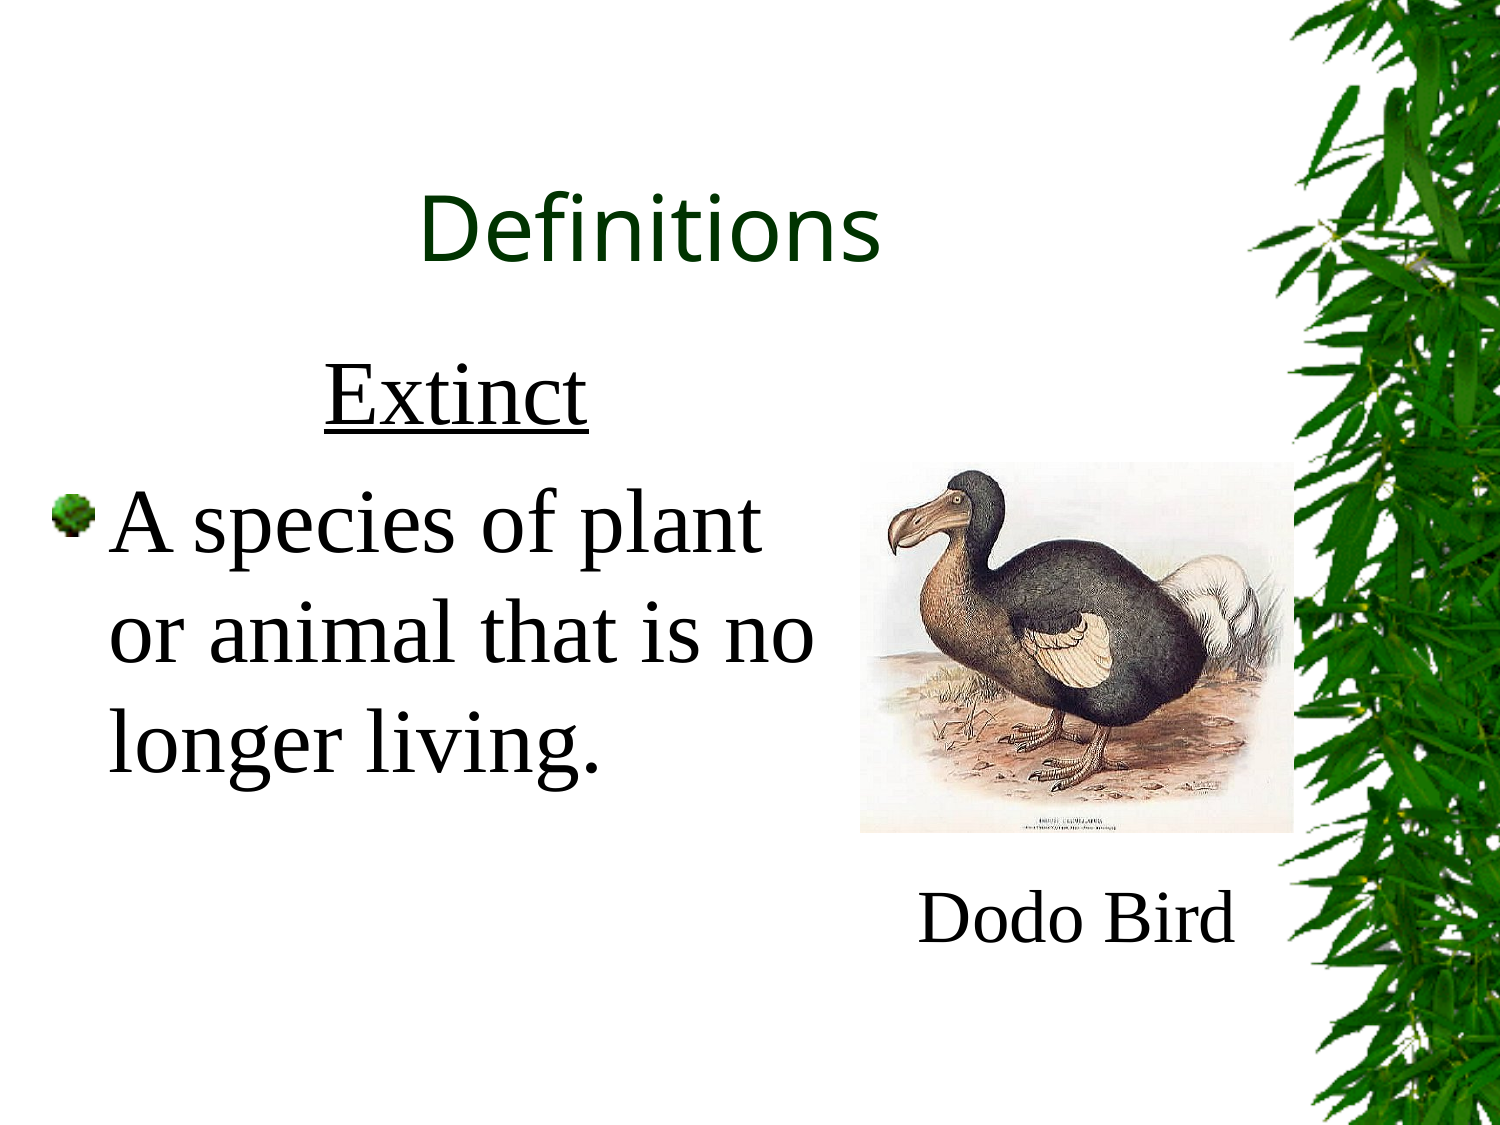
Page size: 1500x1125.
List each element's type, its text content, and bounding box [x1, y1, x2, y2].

list Extinct A species of plant or animal that is no longer living. [37, 324, 875, 1050]
text_box Dodo Bird [886, 859, 1268, 965]
picture [860, 0, 1500, 1125]
title Definitions [37, 162, 1263, 288]
picture [52, 494, 95, 537]
